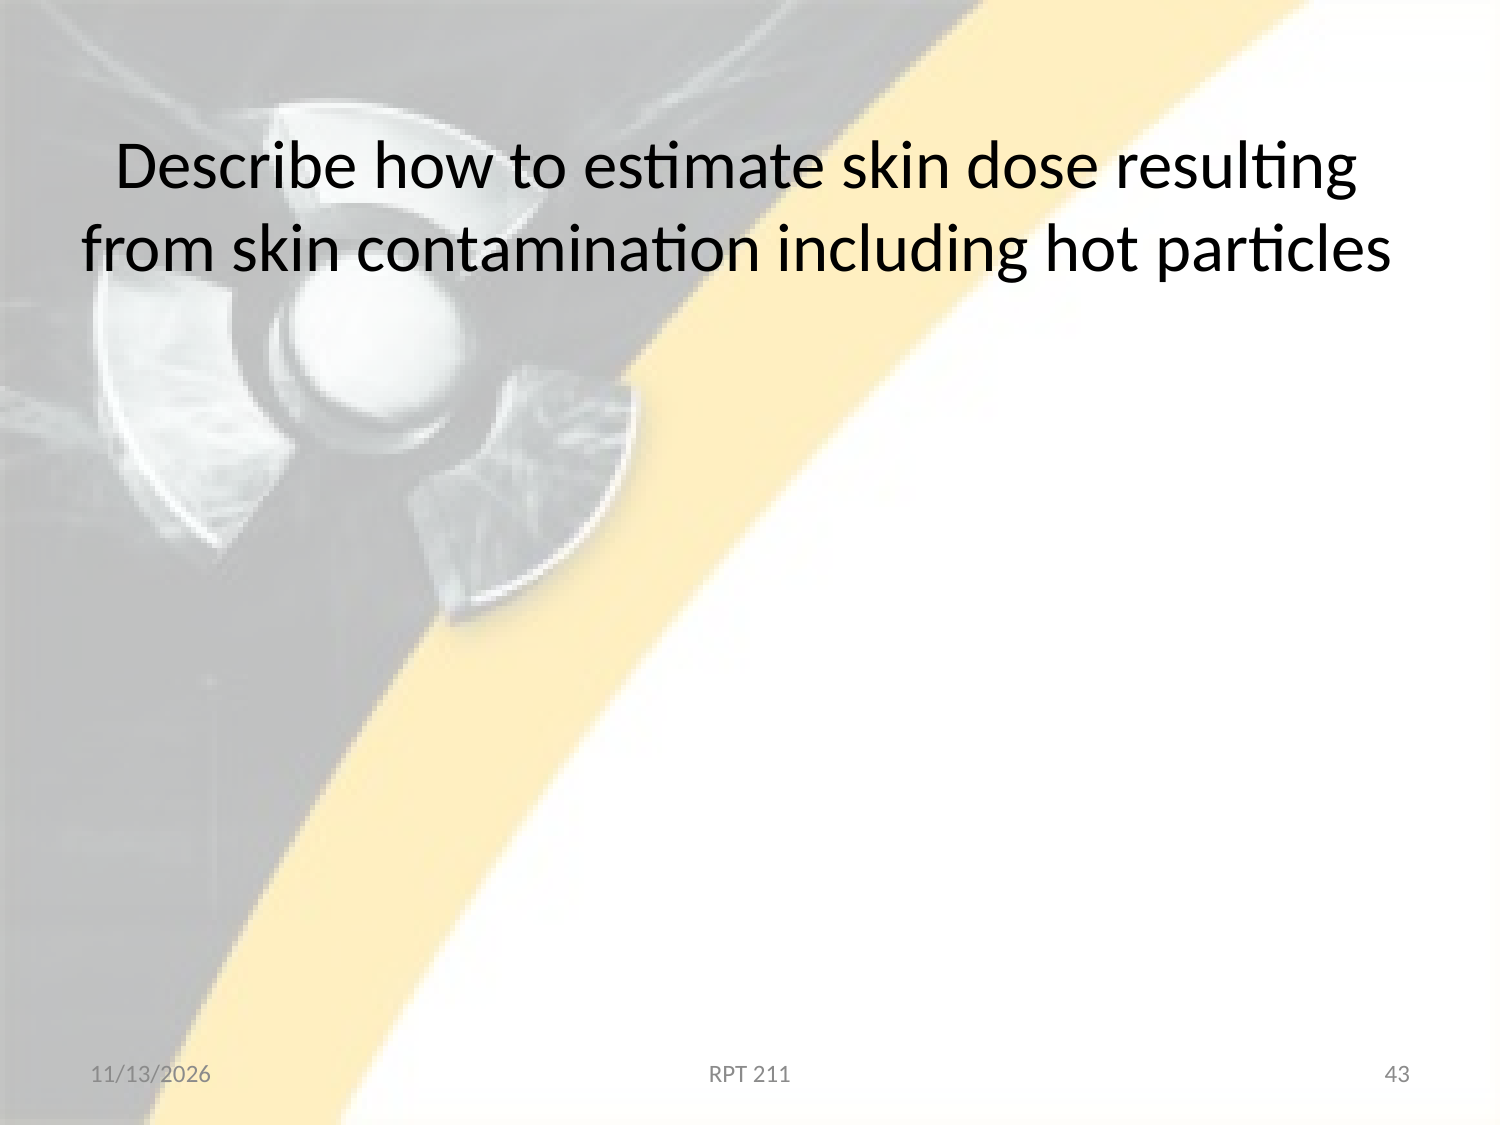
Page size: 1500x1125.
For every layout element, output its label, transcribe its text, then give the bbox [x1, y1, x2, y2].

footer RPT 211 [512, 1042, 988, 1103]
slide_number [75, 1042, 425, 1103]
slide_number 43 [1074, 1042, 1425, 1103]
title Describe how to estimate skin dose resulting from skin contamination including hot particles [62, 99, 1413, 388]
